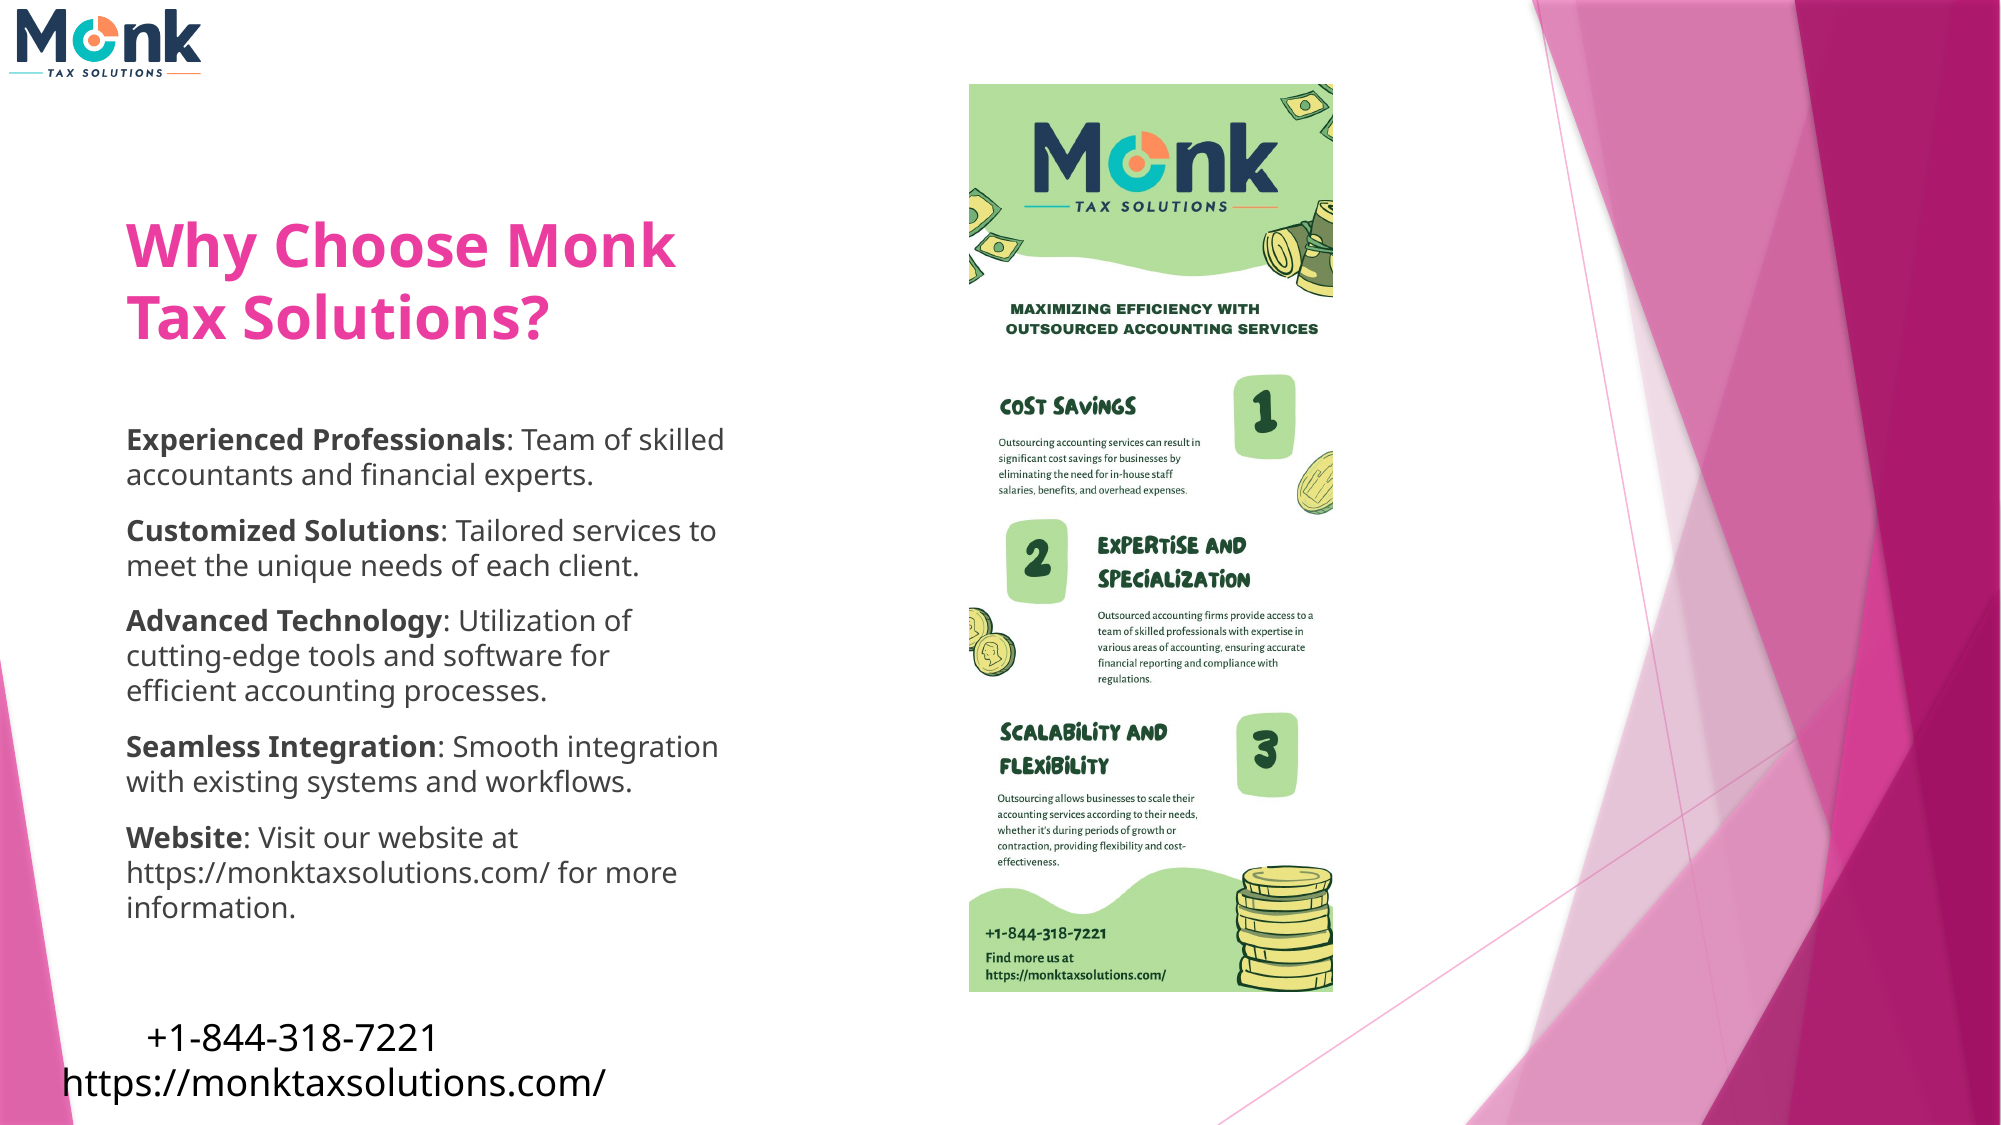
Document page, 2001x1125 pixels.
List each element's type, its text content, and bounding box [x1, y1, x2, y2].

picture [8, 8, 201, 78]
title Why Choose Monk Tax Solutions? [111, 149, 744, 360]
list Experienced Professionals: Team of skilled accountants and financial experts. Customized Solutions: Tailored services to meet the unique needs of each client. Advanced Technology: Utilization of cutting-edge tools and software for efficient accounting processes. Seamless Integration: Smooth integration with existing systems and workflows. Website: Visit our website at https://monktaxsolutions.com/ for more information. [111, 413, 744, 838]
text_box https://monktaxsolutions.com/ [46, 1051, 622, 1112]
text_box +1-844-318-7221 [131, 1007, 456, 1067]
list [969, 83, 1333, 992]
